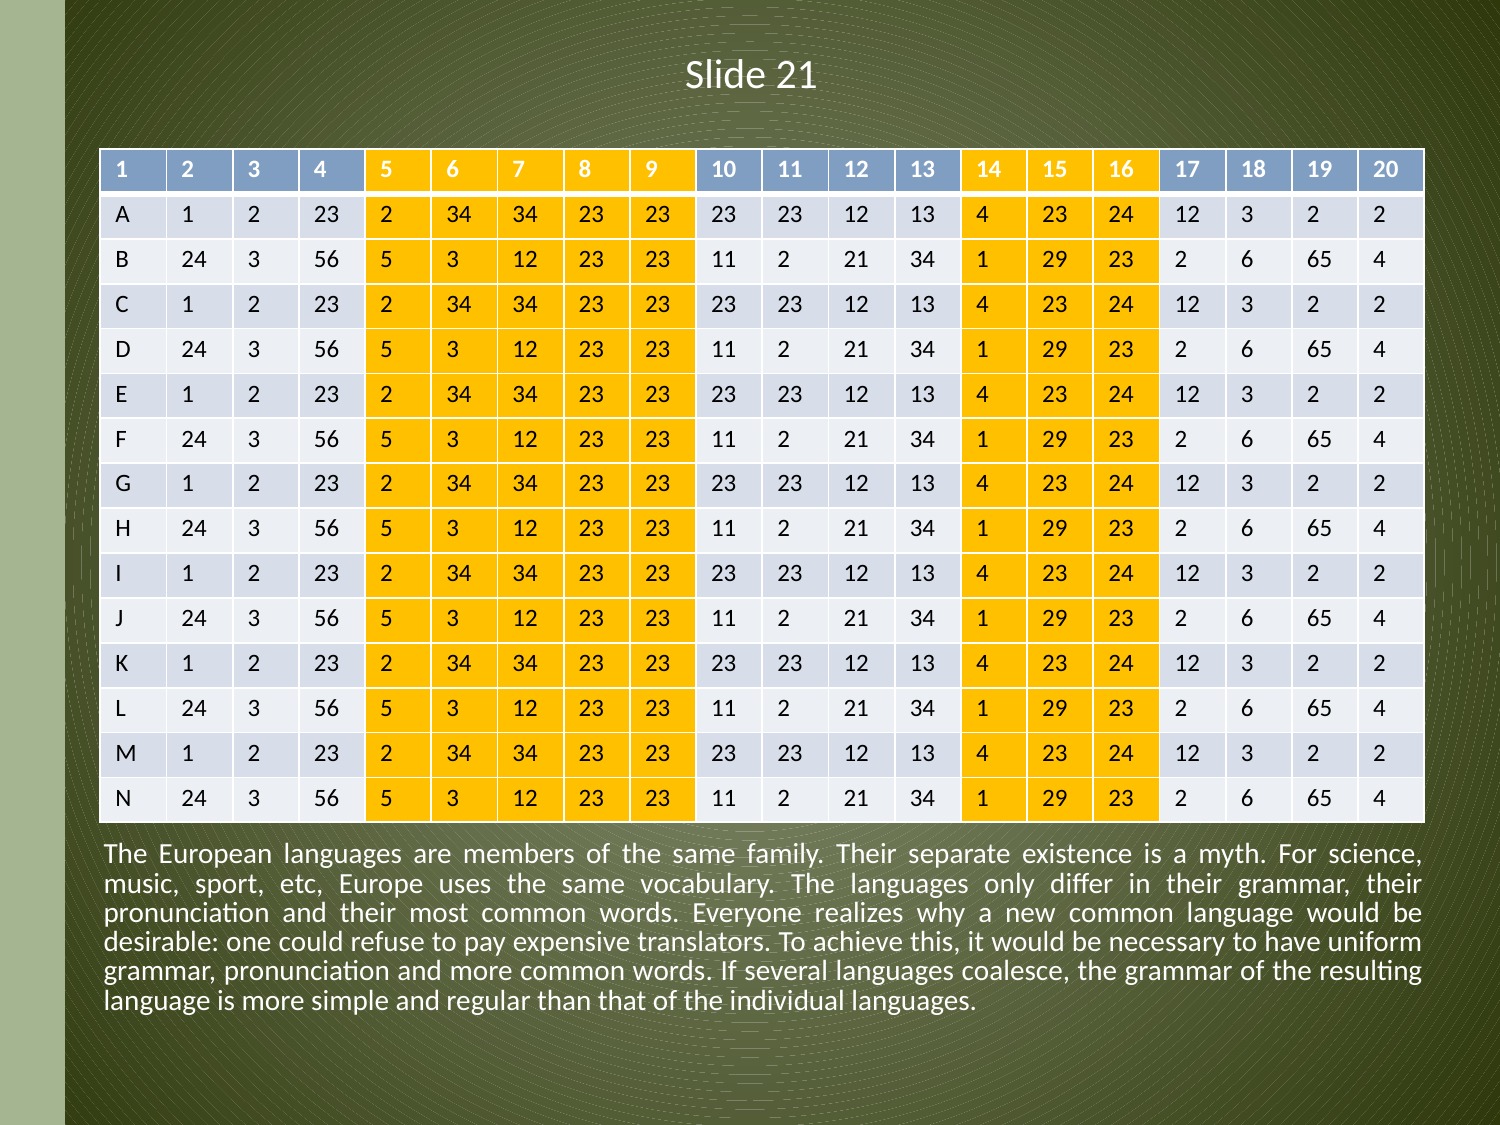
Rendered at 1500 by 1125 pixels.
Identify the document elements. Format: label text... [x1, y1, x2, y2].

table_cell 12 [829, 733, 894, 777]
table_cell 2 [1359, 554, 1423, 597]
table_cell 2 [366, 554, 430, 597]
table_cell 34 [432, 644, 497, 687]
table_header 13 [896, 150, 960, 191]
table_cell 34 [432, 464, 497, 507]
table_cell 56 [300, 778, 364, 821]
table_cell 23 [1094, 419, 1159, 462]
table_cell 23 [300, 733, 364, 777]
table_cell 23 [565, 197, 629, 238]
table_cell 34 [498, 285, 563, 328]
table_cell 4 [1359, 599, 1423, 642]
table_cell 65 [1293, 778, 1357, 821]
table_cell 4 [1359, 509, 1423, 552]
table_cell 23 [763, 554, 828, 597]
table_header 2 [167, 150, 232, 191]
table_cell 23 [763, 285, 828, 328]
table_cell 11 [697, 329, 761, 373]
table_cell 4 [962, 464, 1026, 507]
table_cell 23 [763, 197, 828, 238]
table_cell 24 [1094, 554, 1159, 597]
table_cell 23 [300, 197, 364, 238]
table_cell 12 [829, 374, 894, 417]
table_cell 21 [829, 329, 894, 373]
table_cell 2 [763, 419, 828, 462]
table_cell 6 [1227, 329, 1291, 373]
table_cell 2 [1293, 285, 1357, 328]
table_cell 12 [829, 554, 894, 597]
table_cell 3 [1227, 374, 1291, 417]
table_cell 1 [167, 554, 232, 597]
table_cell 3 [1227, 733, 1291, 777]
table_cell 2 [1293, 554, 1357, 597]
table_cell 11 [697, 509, 761, 552]
table_cell 11 [697, 419, 761, 462]
table_cell 1 [167, 733, 232, 777]
table_cell 3 [234, 329, 298, 373]
table_cell 21 [829, 778, 894, 821]
table_cell 13 [896, 644, 960, 687]
table_cell 34 [432, 374, 497, 417]
table_cell 23 [631, 689, 695, 732]
table_header 4 [300, 150, 364, 191]
table_header 19 [1293, 150, 1357, 191]
table_cell 4 [962, 733, 1026, 777]
table_cell 23 [763, 464, 828, 507]
table_cell 6 [1227, 240, 1291, 283]
table_cell 5 [366, 778, 430, 821]
table_cell 5 [366, 329, 430, 373]
table_cell 23 [1028, 285, 1092, 328]
table_cell K [101, 644, 166, 687]
table_cell 1 [962, 329, 1026, 373]
table_cell 2 [366, 464, 430, 507]
table_cell 23 [565, 689, 629, 732]
table_cell 1 [167, 197, 232, 238]
table_cell 23 [763, 733, 828, 777]
table_cell 2 [1160, 689, 1225, 732]
table_header 18 [1227, 150, 1291, 191]
table_cell 23 [565, 374, 629, 417]
table_cell 12 [1160, 285, 1225, 328]
table_cell 3 [1227, 644, 1291, 687]
table_cell 23 [1028, 554, 1092, 597]
table_cell 29 [1028, 509, 1092, 552]
table_cell 23 [565, 464, 629, 507]
table_cell 1 [962, 778, 1026, 821]
table_cell 4 [1359, 329, 1423, 373]
table_cell 5 [366, 240, 430, 283]
table_cell 34 [432, 733, 497, 777]
table_cell 34 [896, 509, 960, 552]
table_cell 24 [167, 778, 232, 821]
table_cell M [101, 733, 166, 777]
table_cell 23 [565, 733, 629, 777]
table_cell 23 [631, 644, 695, 687]
table_cell 2 [763, 689, 828, 732]
text_box The European languages are members of the same family. Their separate existence is a myth. For science, music, sport, etc, Europe uses the same vocabulary. The languages only differ in their grammar, their pronunciation and their most common words. Everyone realizes why a new common language would be desirable: one could refuse to pay expensive translators. To achieve this, it would be necessary to have uniform grammar, pronunciation and more common words. If several languages coalesce, the grammar of the resulting language is more simple and regular than that of the individual languages. [88, 834, 1439, 1125]
table_cell 23 [631, 554, 695, 597]
table_cell 2 [234, 285, 298, 328]
table_cell 13 [896, 374, 960, 417]
table_cell 34 [498, 554, 563, 597]
table_cell 4 [962, 197, 1026, 238]
table_cell 24 [1094, 733, 1159, 777]
table_cell 34 [498, 464, 563, 507]
table_cell G [101, 464, 166, 507]
table_cell 12 [498, 509, 563, 552]
table_cell 34 [896, 689, 960, 732]
table_cell 23 [1028, 733, 1092, 777]
table_cell 3 [432, 240, 497, 283]
table_cell 23 [763, 644, 828, 687]
table_cell H [101, 509, 166, 552]
table_cell 24 [1094, 644, 1159, 687]
table_cell 56 [300, 599, 364, 642]
table_cell 23 [631, 419, 695, 462]
table_cell 24 [167, 599, 232, 642]
table_cell 13 [896, 464, 960, 507]
table_cell I [101, 554, 166, 597]
table_cell 23 [697, 464, 761, 507]
table_cell 3 [432, 509, 497, 552]
table_cell 4 [1359, 419, 1423, 462]
table_cell 24 [167, 240, 232, 283]
table_cell 23 [565, 240, 629, 283]
table_cell 23 [631, 464, 695, 507]
table_cell 34 [432, 554, 497, 597]
table_cell 23 [300, 554, 364, 597]
table_cell L [101, 689, 166, 732]
table_cell 29 [1028, 599, 1092, 642]
table_cell 23 [697, 285, 761, 328]
table_cell 23 [1094, 240, 1159, 283]
table_cell 12 [498, 689, 563, 732]
table_cell 29 [1028, 689, 1092, 732]
table_cell 34 [896, 419, 960, 462]
table_cell 3 [432, 419, 497, 462]
table_cell 13 [896, 733, 960, 777]
table_header 7 [498, 150, 563, 191]
table_cell 23 [631, 509, 695, 552]
table_cell 23 [697, 197, 761, 238]
table_cell 12 [1160, 644, 1225, 687]
table_cell 2 [366, 374, 430, 417]
table_cell 65 [1293, 689, 1357, 732]
table_cell 23 [631, 599, 695, 642]
table_cell B [101, 240, 166, 283]
table_cell 2 [1160, 419, 1225, 462]
table_cell 24 [167, 419, 232, 462]
table_cell 56 [300, 419, 364, 462]
table_cell 3 [1227, 464, 1291, 507]
table_cell 12 [498, 329, 563, 373]
table_cell 23 [697, 733, 761, 777]
table_cell 24 [1094, 464, 1159, 507]
table_cell 2 [763, 509, 828, 552]
table_cell 23 [300, 285, 364, 328]
table_cell A [101, 197, 166, 238]
table_cell 34 [498, 733, 563, 777]
table_header 15 [1028, 150, 1092, 191]
table_cell 23 [565, 644, 629, 687]
table_cell 23 [631, 329, 695, 373]
table_header 5 [366, 150, 430, 191]
table_cell 65 [1293, 240, 1357, 283]
table_cell 23 [631, 778, 695, 821]
table_cell 23 [565, 285, 629, 328]
table_cell 1 [962, 240, 1026, 283]
table_cell 4 [1359, 240, 1423, 283]
table_cell 12 [498, 778, 563, 821]
table_cell 23 [1094, 778, 1159, 821]
table_cell 23 [565, 509, 629, 552]
table_cell 29 [1028, 419, 1092, 462]
table_header 8 [565, 150, 629, 191]
table_cell 2 [234, 644, 298, 687]
table_cell 56 [300, 240, 364, 283]
table_cell 23 [1028, 644, 1092, 687]
table_cell 5 [366, 599, 430, 642]
table_cell 23 [1028, 464, 1092, 507]
table_cell 1 [962, 509, 1026, 552]
table_cell 23 [631, 285, 695, 328]
table_cell 2 [1359, 285, 1423, 328]
table_cell 13 [896, 554, 960, 597]
table_header 20 [1359, 150, 1423, 191]
table_cell 23 [631, 240, 695, 283]
table_cell 13 [896, 197, 960, 238]
table_cell 2 [1160, 329, 1225, 373]
table_cell 2 [366, 644, 430, 687]
table_cell 56 [300, 329, 364, 373]
table_cell 12 [1160, 197, 1225, 238]
table_cell 3 [432, 689, 497, 732]
table_cell 21 [829, 599, 894, 642]
table_cell 24 [1094, 285, 1159, 328]
table_header 10 [697, 150, 761, 191]
table_cell 2 [1359, 733, 1423, 777]
table_cell D [101, 329, 166, 373]
table_cell 3 [234, 419, 298, 462]
table_cell 3 [432, 778, 497, 821]
table_cell 12 [829, 285, 894, 328]
table_cell 23 [565, 778, 629, 821]
table_cell 23 [565, 554, 629, 597]
table_cell 3 [234, 509, 298, 552]
table_cell 12 [498, 419, 563, 462]
table_cell 2 [234, 733, 298, 777]
table_cell 2 [1293, 374, 1357, 417]
table_cell 3 [432, 329, 497, 373]
table_cell 4 [962, 554, 1026, 597]
table_cell 29 [1028, 240, 1092, 283]
table_cell 11 [697, 778, 761, 821]
table_cell 5 [366, 509, 430, 552]
table_cell 12 [498, 240, 563, 283]
table_cell 24 [167, 509, 232, 552]
table_cell 34 [498, 197, 563, 238]
table_cell 2 [234, 464, 298, 507]
table_cell 13 [896, 285, 960, 328]
table_cell 65 [1293, 599, 1357, 642]
table_header 16 [1094, 150, 1159, 191]
table_cell 6 [1227, 599, 1291, 642]
table_cell 11 [697, 689, 761, 732]
table_cell 6 [1227, 509, 1291, 552]
table_cell 1 [962, 689, 1026, 732]
table_cell 12 [829, 464, 894, 507]
table_cell 34 [896, 329, 960, 373]
table_cell 1 [167, 374, 232, 417]
table_cell 4 [962, 374, 1026, 417]
table_cell 65 [1293, 509, 1357, 552]
table_cell 2 [1359, 644, 1423, 687]
table_cell 23 [697, 554, 761, 597]
table_cell C [101, 285, 166, 328]
table_cell 2 [763, 240, 828, 283]
table_cell 6 [1227, 419, 1291, 462]
table_cell 3 [234, 689, 298, 732]
table_cell N [101, 778, 166, 821]
table_cell 21 [829, 240, 894, 283]
table_cell 2 [234, 554, 298, 597]
table_cell 4 [1359, 689, 1423, 732]
table_cell 11 [697, 599, 761, 642]
table_cell 23 [631, 733, 695, 777]
table_cell 23 [565, 329, 629, 373]
table_cell 34 [432, 285, 497, 328]
table_cell 34 [896, 240, 960, 283]
table_cell 34 [432, 197, 497, 238]
table_header 6 [432, 150, 497, 191]
table_header 14 [962, 150, 1026, 191]
table_cell 2 [366, 733, 430, 777]
table_header 3 [234, 150, 298, 191]
table_cell 2 [1293, 197, 1357, 238]
table_cell 21 [829, 419, 894, 462]
table_cell 23 [697, 374, 761, 417]
table_cell 56 [300, 689, 364, 732]
table_cell 2 [234, 374, 298, 417]
table_cell 23 [1094, 689, 1159, 732]
table_cell 3 [432, 599, 497, 642]
table_header 9 [631, 150, 695, 191]
table_cell 23 [697, 644, 761, 687]
table_cell 24 [167, 329, 232, 373]
table_cell 3 [1227, 197, 1291, 238]
table_cell 12 [1160, 374, 1225, 417]
table_cell 23 [631, 374, 695, 417]
table_cell 2 [1160, 240, 1225, 283]
table_cell 11 [697, 240, 761, 283]
table_cell 23 [300, 374, 364, 417]
table_cell 65 [1293, 419, 1357, 462]
table_cell 2 [1359, 464, 1423, 507]
table_cell 12 [1160, 554, 1225, 597]
table_cell 21 [829, 509, 894, 552]
table_cell 12 [829, 644, 894, 687]
table_cell 34 [498, 374, 563, 417]
table_cell 34 [896, 778, 960, 821]
table_cell 1 [167, 464, 232, 507]
table_cell 2 [366, 197, 430, 238]
table_cell 4 [1359, 778, 1423, 821]
table_cell 12 [1160, 733, 1225, 777]
table_cell 23 [1028, 197, 1092, 238]
table_cell 34 [498, 644, 563, 687]
table_cell 24 [1094, 374, 1159, 417]
table_cell 65 [1293, 329, 1357, 373]
table_cell 2 [1293, 644, 1357, 687]
table_cell 23 [1028, 374, 1092, 417]
table_cell 23 [631, 197, 695, 238]
table_cell 2 [1160, 778, 1225, 821]
table_cell 1 [167, 285, 232, 328]
table_cell 2 [1359, 197, 1423, 238]
table_cell 2 [1160, 599, 1225, 642]
table_header 1 [101, 150, 166, 191]
table_cell 23 [565, 419, 629, 462]
table_cell 3 [234, 599, 298, 642]
table_cell 6 [1227, 689, 1291, 732]
table_cell 2 [763, 599, 828, 642]
table_cell 23 [300, 644, 364, 687]
table_cell 23 [1094, 329, 1159, 373]
table_cell 1 [962, 419, 1026, 462]
table_cell 3 [234, 240, 298, 283]
table_cell 12 [498, 599, 563, 642]
table_cell 24 [1094, 197, 1159, 238]
table_cell 29 [1028, 329, 1092, 373]
table_cell 23 [1094, 509, 1159, 552]
table_cell 23 [763, 374, 828, 417]
table_cell 2 [366, 285, 430, 328]
table_cell 12 [1160, 464, 1225, 507]
table_cell J [101, 599, 166, 642]
title Slide 21 [76, 30, 1427, 114]
table_cell F [101, 419, 166, 462]
table_cell 2 [234, 197, 298, 238]
table_cell 5 [366, 689, 430, 732]
table_cell 12 [829, 197, 894, 238]
table_cell E [101, 374, 166, 417]
table_cell 29 [1028, 778, 1092, 821]
table_cell 56 [300, 509, 364, 552]
table_cell 4 [962, 644, 1026, 687]
table_cell 2 [1293, 733, 1357, 777]
table_cell 5 [366, 419, 430, 462]
table_cell 23 [1094, 599, 1159, 642]
table_cell 6 [1227, 778, 1291, 821]
table_cell 2 [1160, 509, 1225, 552]
table_cell 21 [829, 689, 894, 732]
table_cell 3 [234, 778, 298, 821]
table_header 11 [763, 150, 828, 191]
table_cell 2 [763, 778, 828, 821]
table_cell 23 [300, 464, 364, 507]
table_header 17 [1160, 150, 1225, 191]
table_cell 3 [1227, 554, 1291, 597]
table_cell 1 [962, 599, 1026, 642]
table_cell 1 [167, 644, 232, 687]
table_cell 2 [1293, 464, 1357, 507]
table_header 12 [829, 150, 894, 191]
table_cell 34 [896, 599, 960, 642]
table_cell 23 [565, 599, 629, 642]
table_cell 2 [763, 329, 828, 373]
table_cell 4 [962, 285, 1026, 328]
table_cell 24 [167, 689, 232, 732]
table_cell 2 [1359, 374, 1423, 417]
table_cell 3 [1227, 285, 1291, 328]
